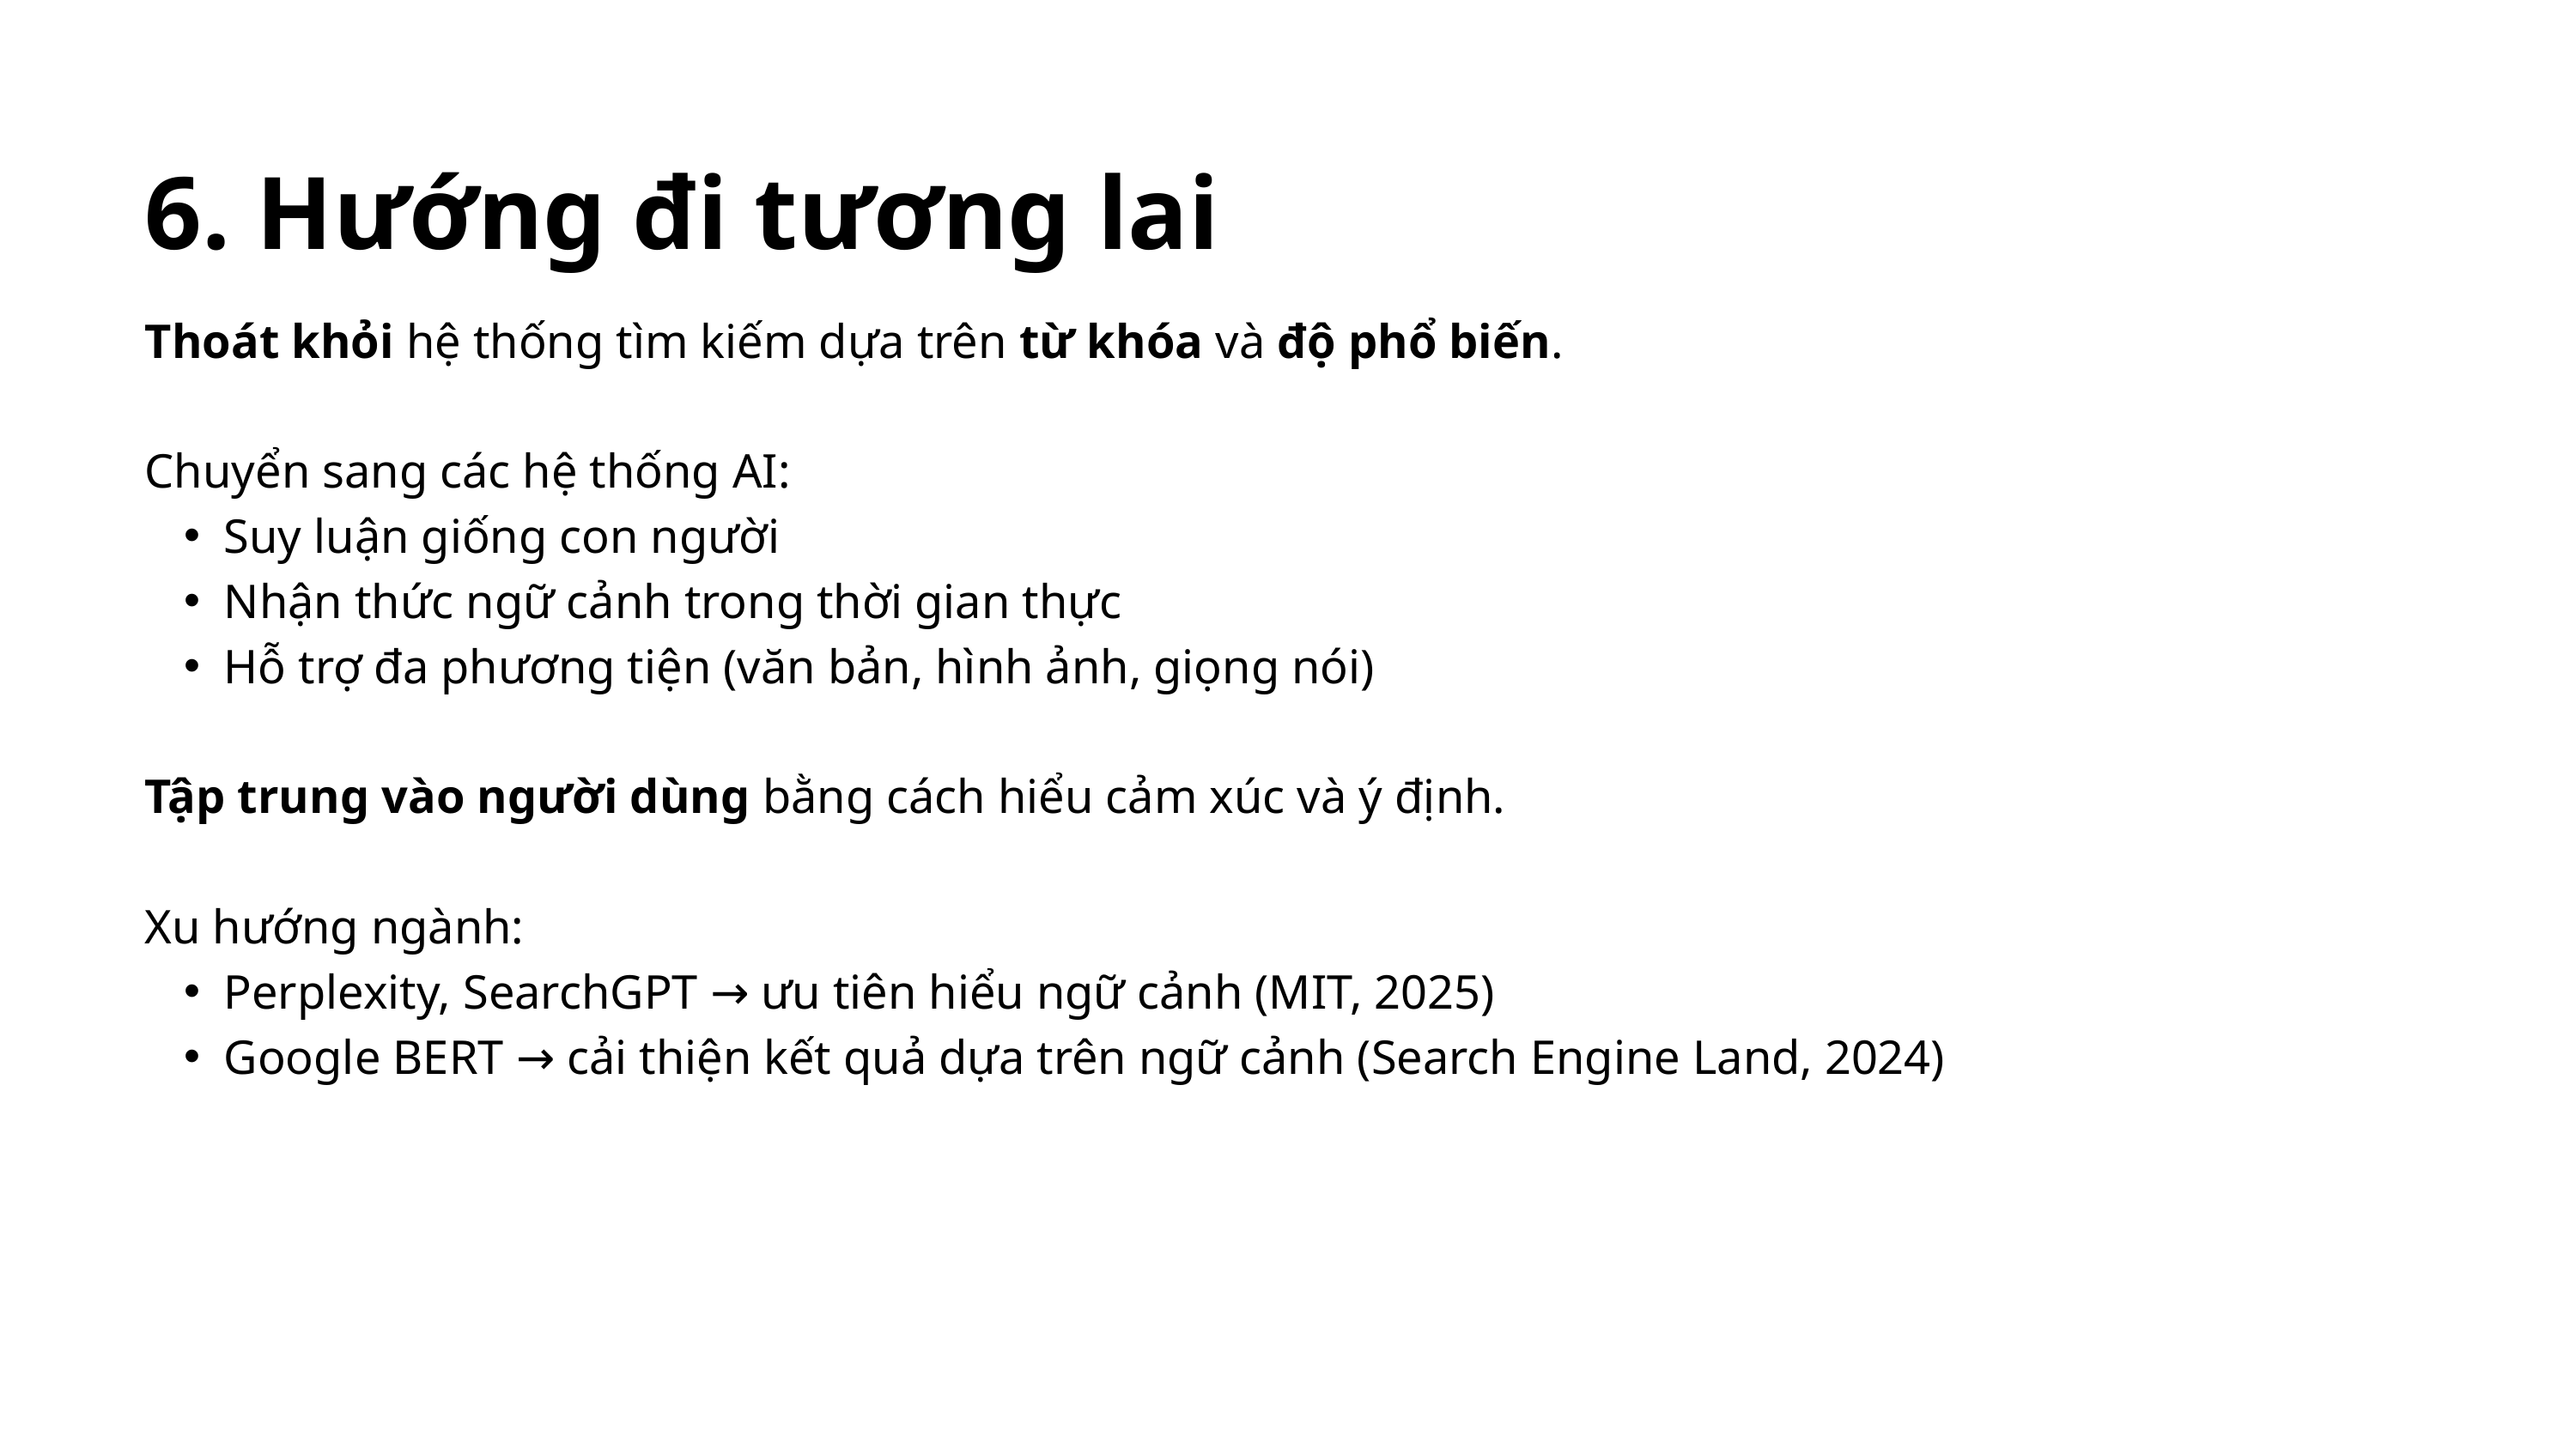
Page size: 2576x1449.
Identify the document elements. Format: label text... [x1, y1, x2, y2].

text_box 6. Hướng đi tương lai [144, 131, 2432, 270]
text_box Thoát khỏi hệ thống tìm kiếm dựa trên từ khóa và độ phổ biến. Chuyển sang các hệ thống AI: Suy luận giống con người Nhận thức ngữ cảnh trong thời gian thực Hỗ trợ đa phương tiện (văn bản, hình ảnh, giọng nói) Tập trung vào người dùng bằng cách hiểu cảm xúc và ý định. Xu hướng ngành: Perplexity, SearchGPT → ưu tiên hiểu ngữ cảnh (MIT, 2025) Google BERT → cải thiện kết quả dựa trên ngữ cảnh (Search Engine Land, 2024) [144, 302, 2432, 1149]
